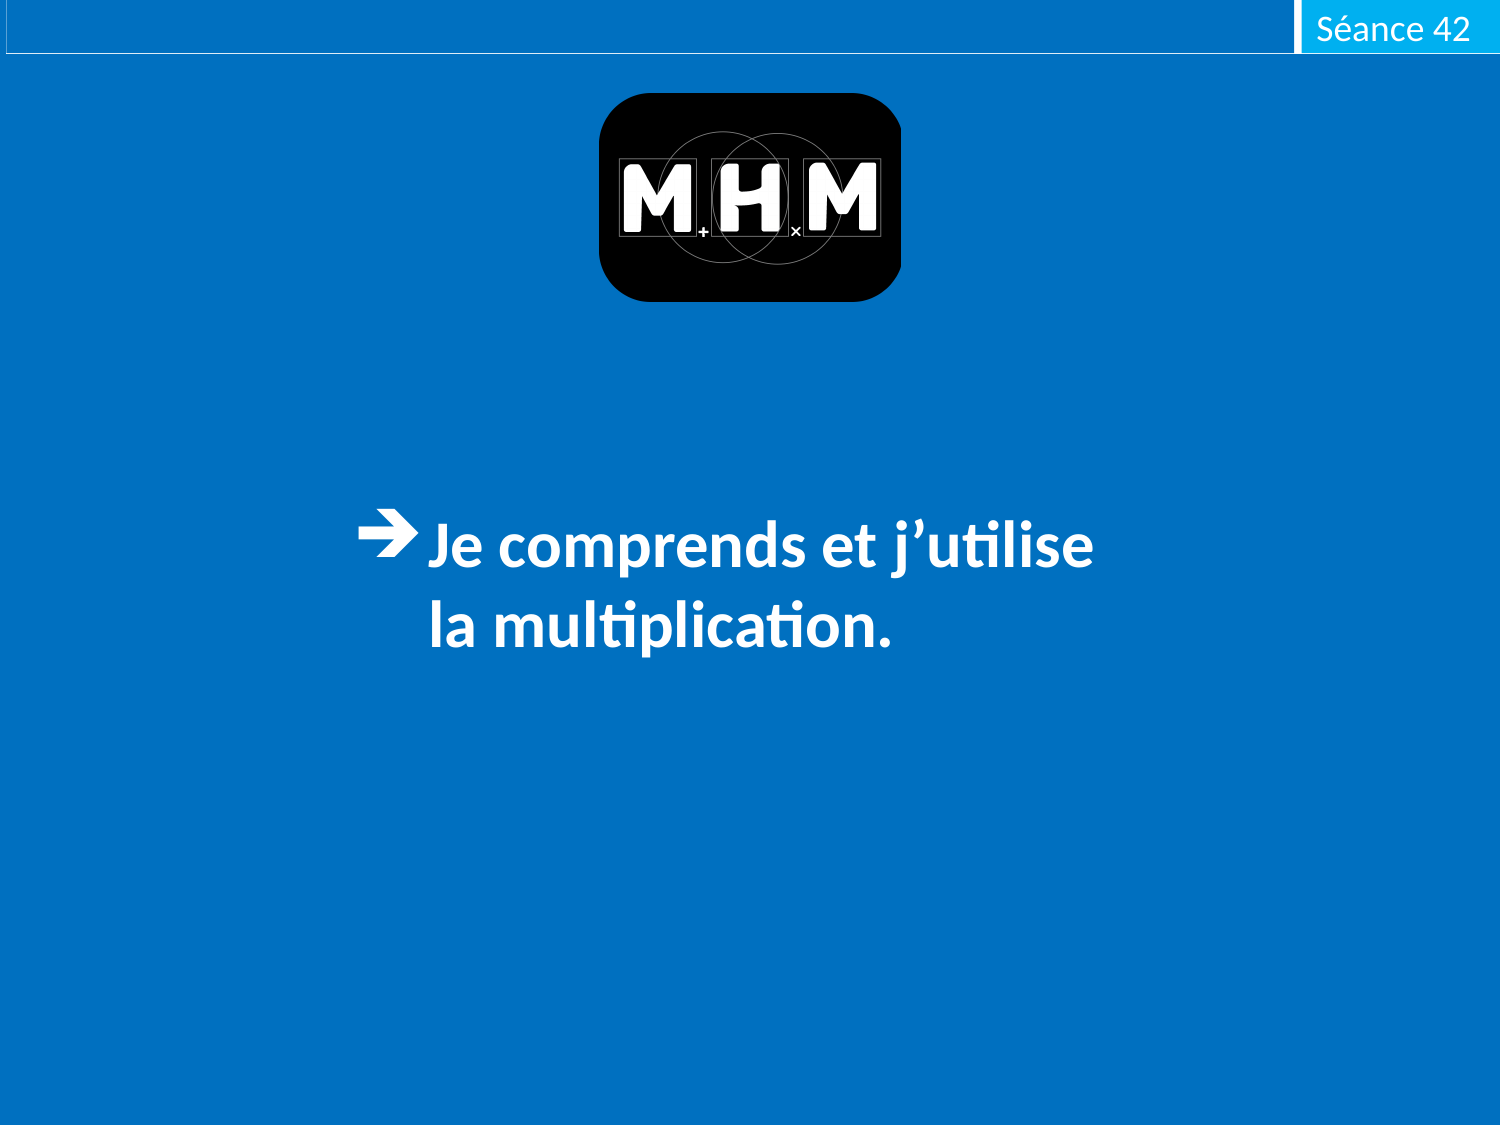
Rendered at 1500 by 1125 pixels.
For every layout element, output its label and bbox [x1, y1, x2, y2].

text_box [0, 54, 1500, 1125]
